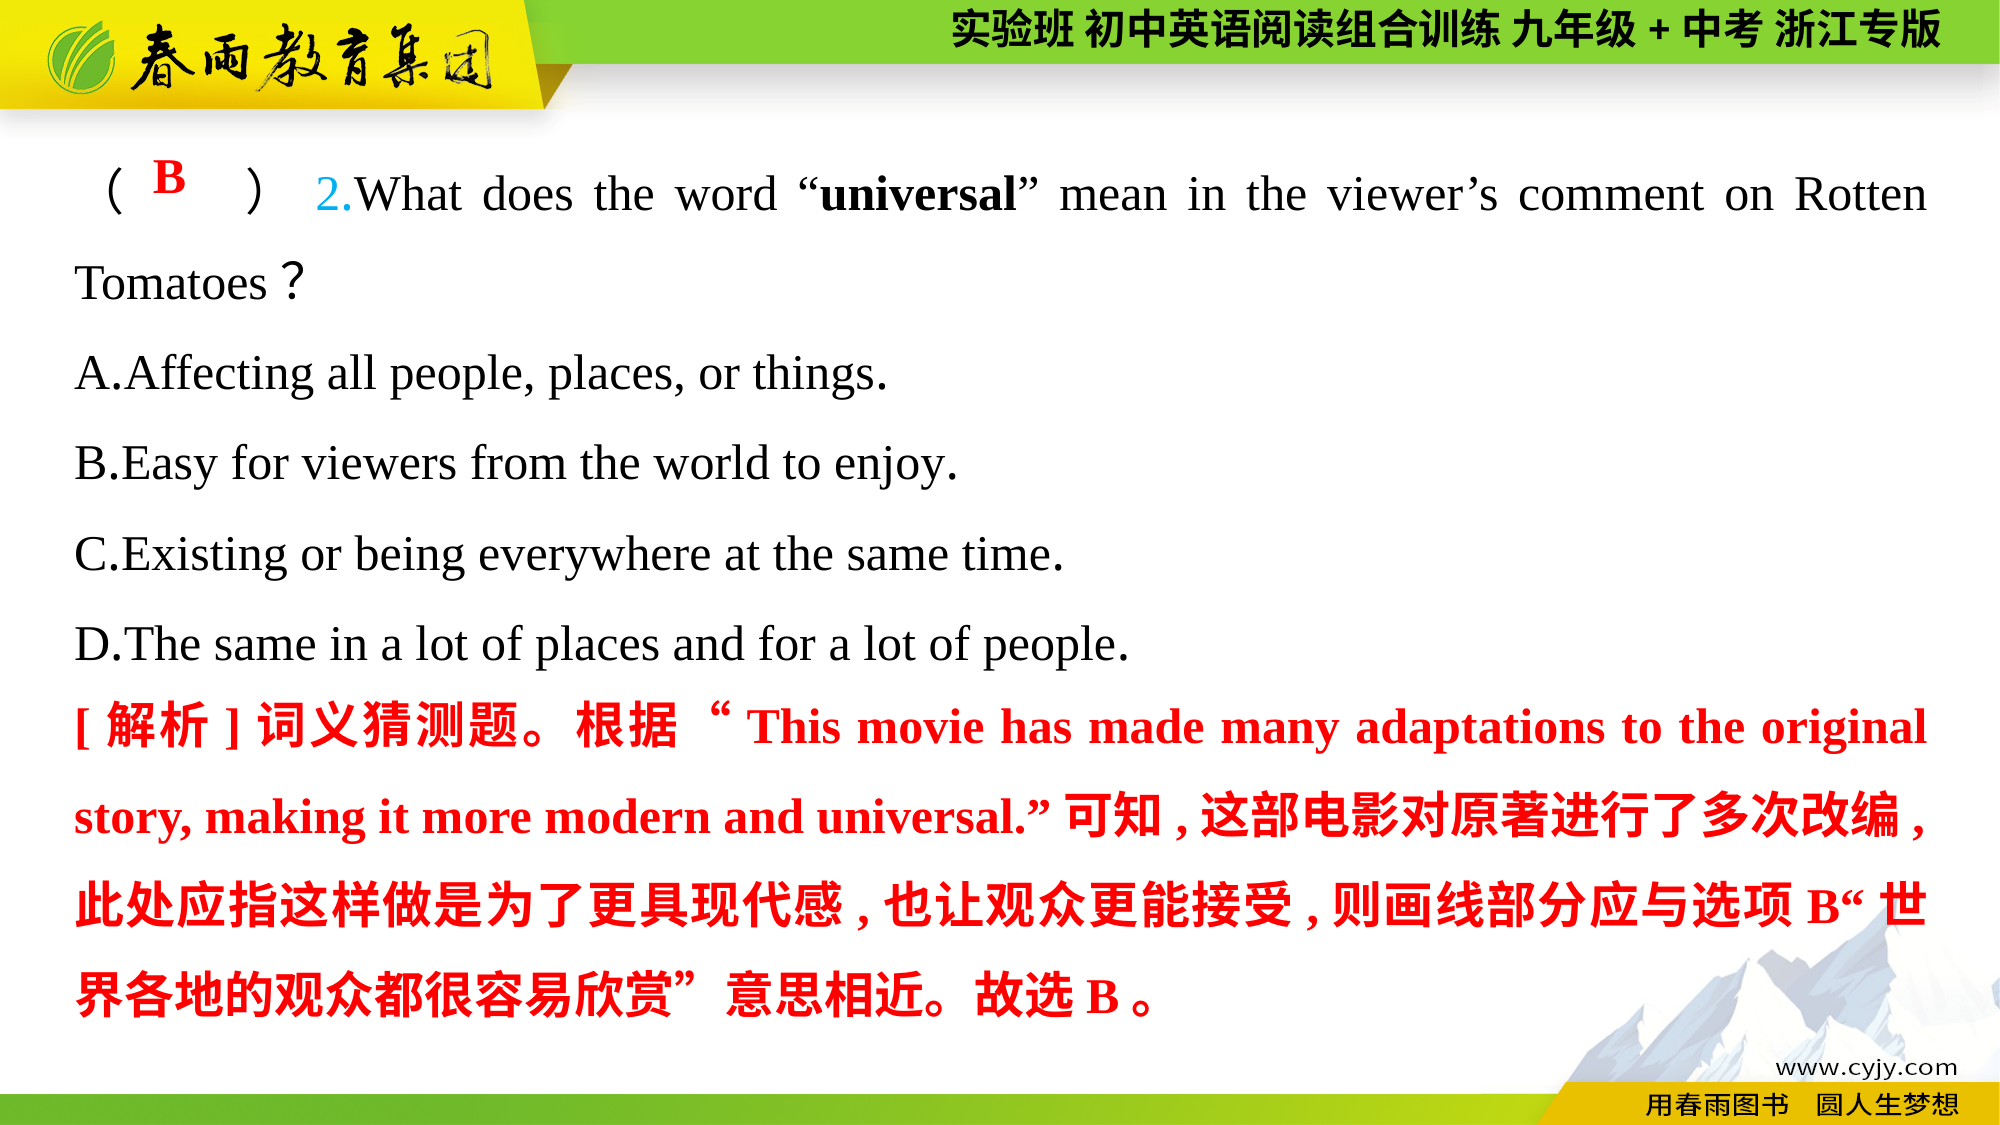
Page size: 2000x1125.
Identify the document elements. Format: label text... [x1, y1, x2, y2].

list （ ）2.What does the word “universal” mean in the viewer’s comment on Rotten Tomatoes？ A.Affecting all people, places, or things. B.Easy for viewers from the world to enjoy. C.Existing or being everywhere at the same time. D.The same in a lot of places and for a lot of people. [59, 122, 1944, 656]
text_box B [138, 135, 202, 211]
text_box [解析]词义猜测题。根据“This movie has made many adaptations to the original story, making it more modern and universal.”可知,这部电影对原著进行了多次改编,此处应指这样做是为了更具现代感,也让观众更能接受,则画线部分应与选项B“世界各地的观众都很容易欣赏”意思相近。故选B。 [59, 656, 1944, 1032]
picture [0, 0, 2000, 1125]
